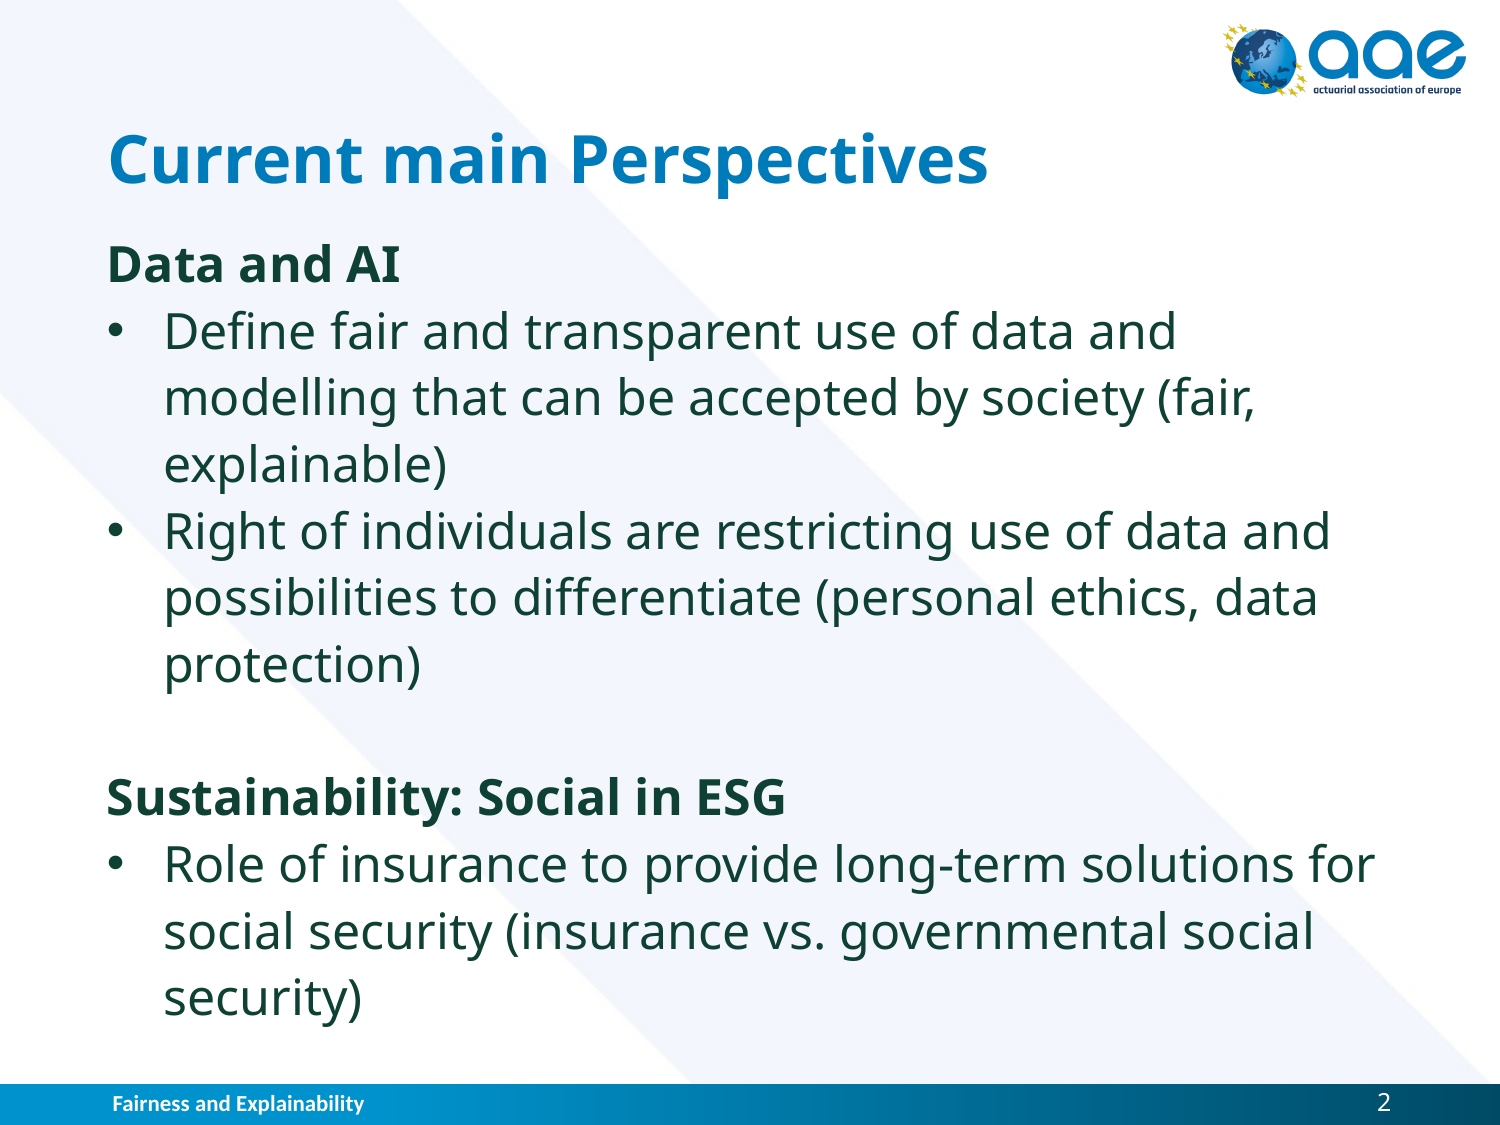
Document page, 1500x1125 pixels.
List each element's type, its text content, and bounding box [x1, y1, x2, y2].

footer Fairness and Explainability [112, 1084, 607, 1125]
picture [0, 0, 1500, 1083]
title Current main Perspectives [107, 117, 1392, 224]
slide_number 2 [1102, 1084, 1392, 1125]
list Data and AI Define fair and transparent use of data and modelling that can be accepted by society (fair, explainable) Right of individuals are restricting use of data and possibilities to differentiate (personal ethics, data protection) Sustainability: Social in ESG Role of insurance to provide long-term solutions for social security (insurance vs. governmental social security) [106, 225, 1392, 1053]
